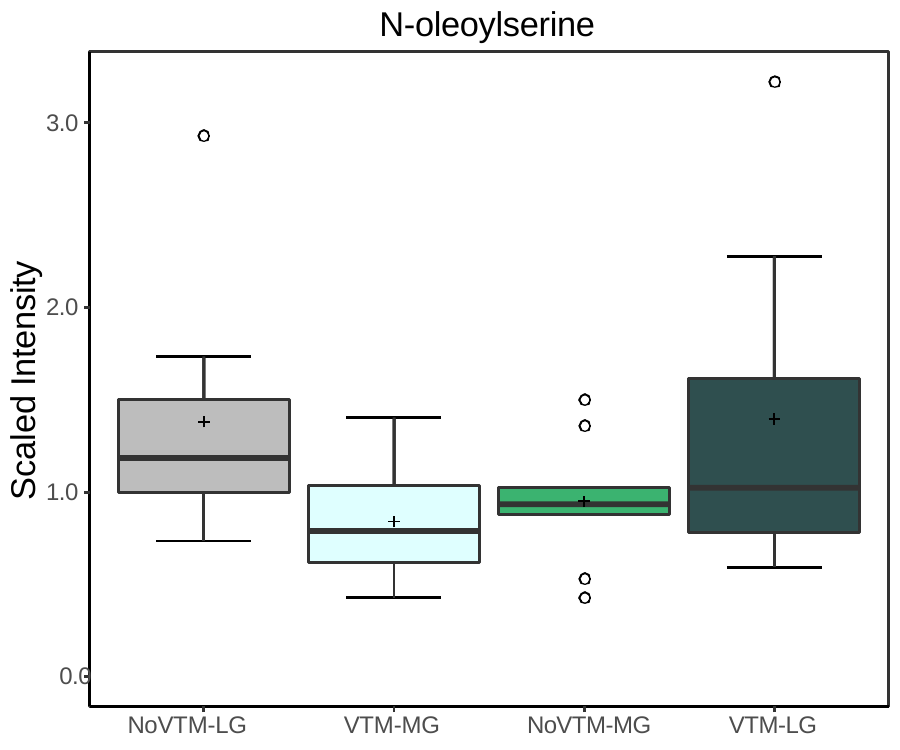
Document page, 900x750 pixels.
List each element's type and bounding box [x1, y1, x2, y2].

text_box [83, 50, 891, 738]
text_box [44, 105, 82, 136]
slide_number [125, 713, 257, 750]
text_box [377, 0, 602, 44]
text_box [1, 256, 82, 505]
footer [57, 661, 95, 750]
